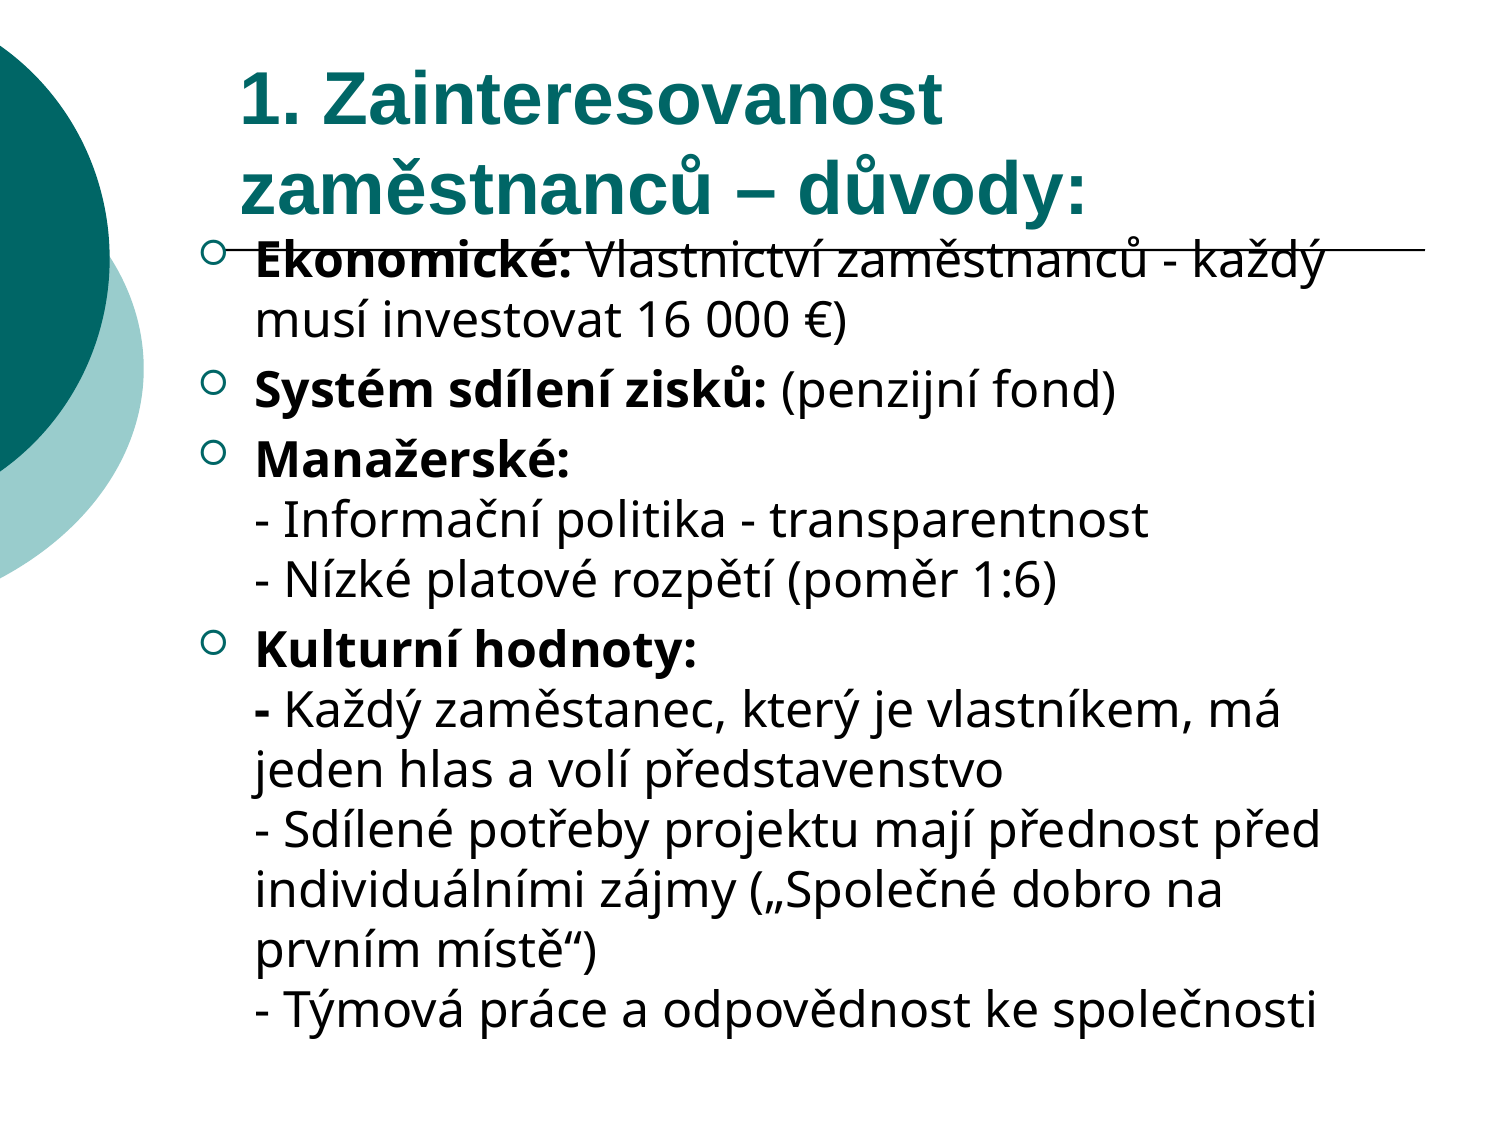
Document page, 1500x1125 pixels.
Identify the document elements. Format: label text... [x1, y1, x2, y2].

list Ekonomické: Vlastnictví zaměstnanců - každý musí investovat 16 000 €) Systém sdílení zisků: (penzijní fond) Manažerské: - Informační politika - transparentnost - Nízké platové rozpětí (poměr 1:6) Kulturní hodnoty: - Každý zaměstanec, který je vlastníkem, má jeden hlas a volí představenstvo - Sdílené potřeby projektu mají přednost před individuálními zájmy („Společné dobro na prvním místě“) - Týmová práce a odpovědnost ke společnosti [183, 137, 1383, 813]
title 1. Zainteresovanost zaměstnanců – důvody: [224, 49, 1425, 237]
